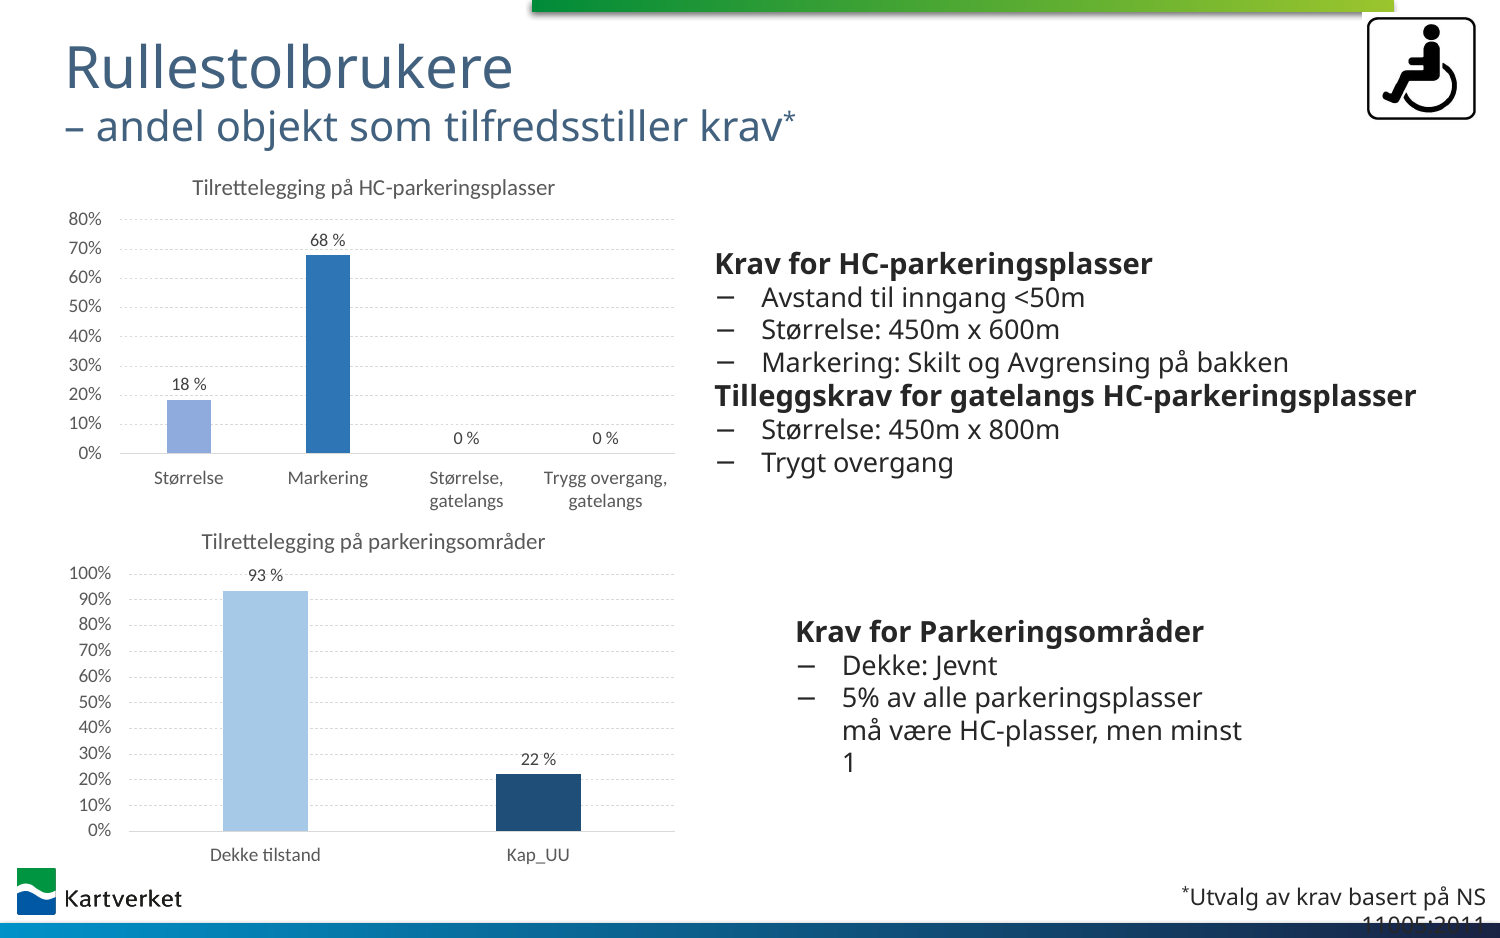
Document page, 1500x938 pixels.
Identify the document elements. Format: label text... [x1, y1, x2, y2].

text_box *Utvalg av krav basert på NS 11005:2011 [1068, 873, 1500, 938]
text_box Krav for Parkeringsområder Dekke: Jevnt 5% av alle parkeringsplasser må være HC-plasser, men minst 1 [780, 605, 1261, 786]
text_box Krav for HC-parkeringsplasser Avstand til inngang <50m Størrelse: 450m x 600m Markering: Skilt og Avgrensing på bakken Tilleggskrav for gatelangs HC-parkeringsplasser Størrelse: 450m x 800m Trygt overgang [699, 237, 1433, 485]
picture [1362, 12, 1481, 126]
text_box Rullestolbrukere – andel objekt som tilfredsstiller krav* [49, 25, 1431, 158]
picture [62, 166, 686, 519]
picture [62, 520, 686, 874]
